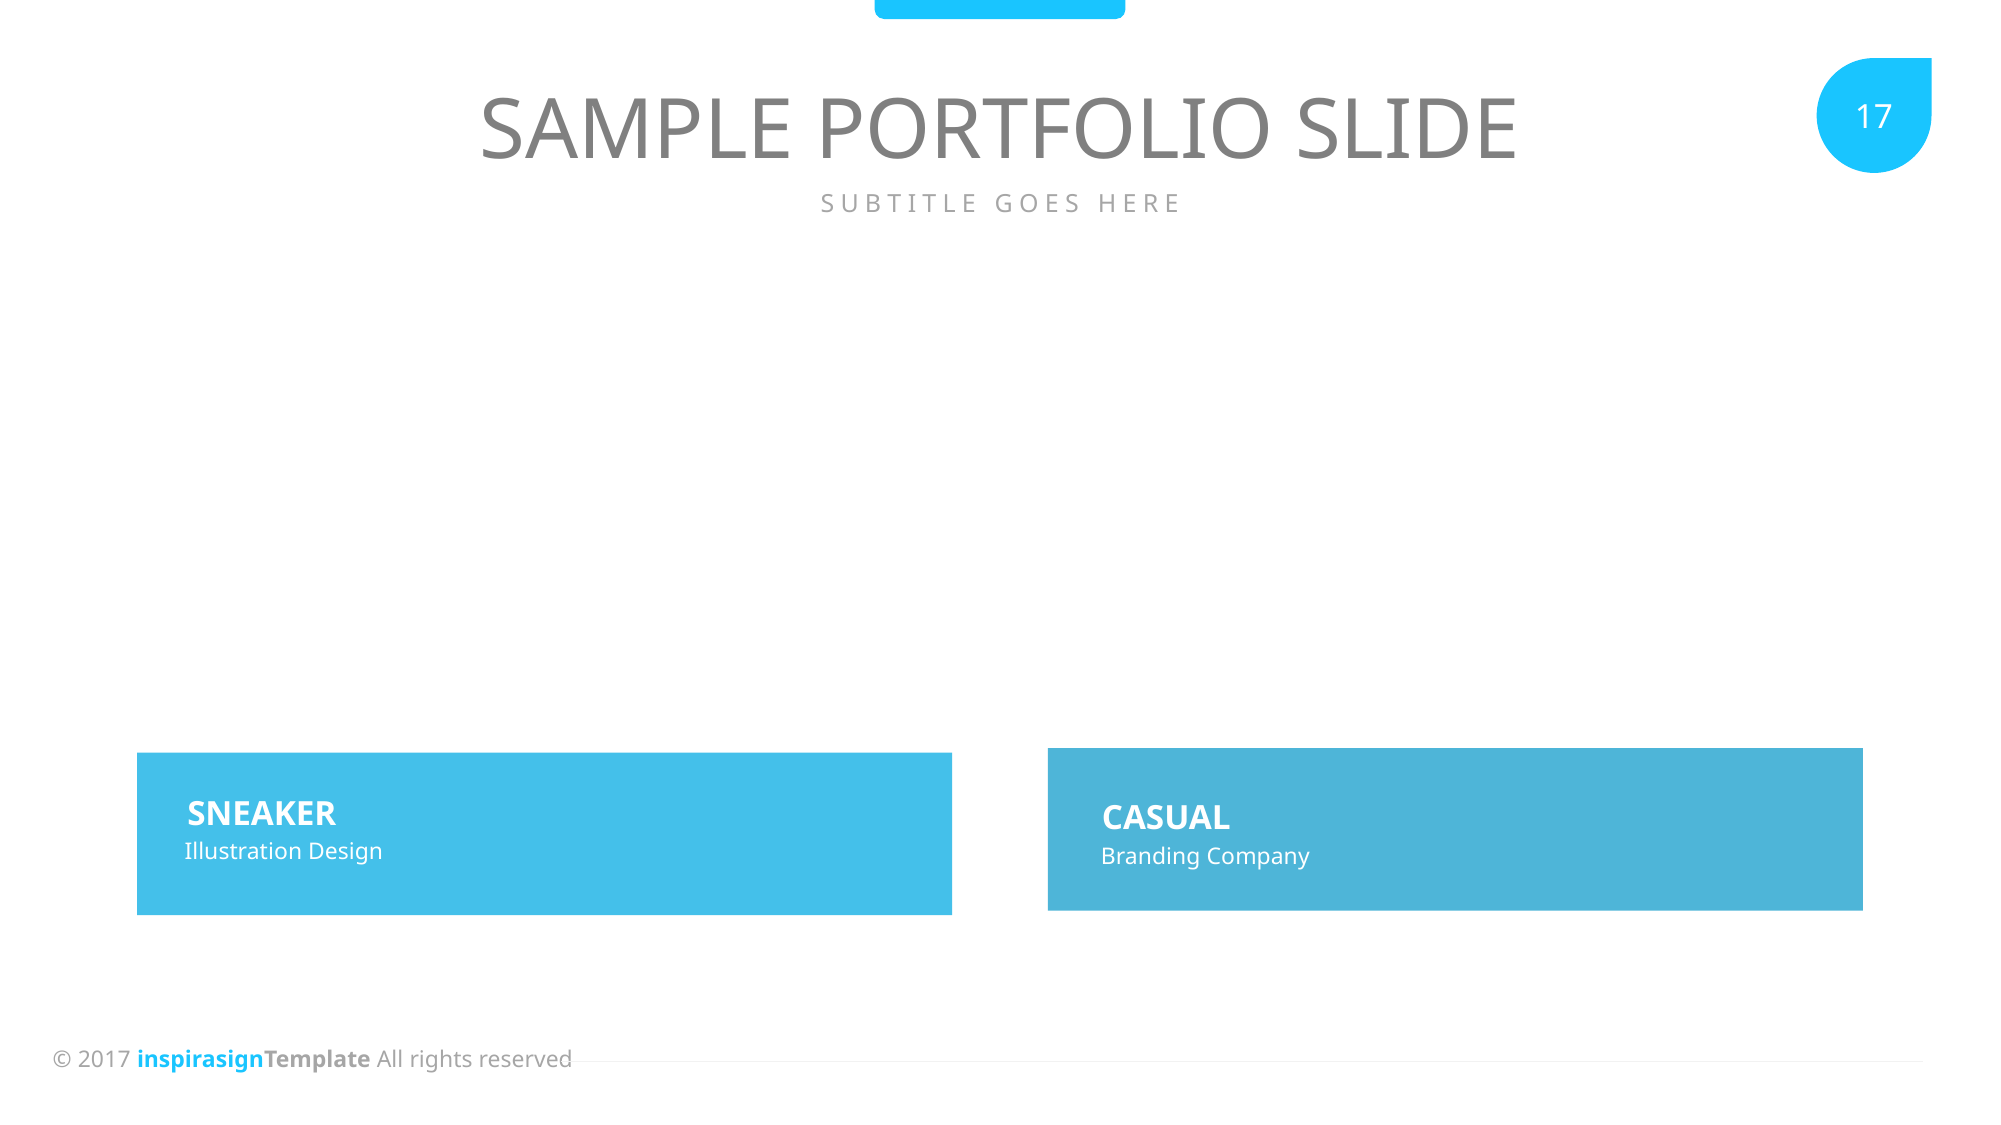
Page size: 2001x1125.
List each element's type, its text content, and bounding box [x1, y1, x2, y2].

text_box SAMPLE PORTFOLIO SLIDE [464, 68, 1536, 183]
picture [1047, 294, 1863, 911]
picture [136, 294, 953, 911]
text_box SUBTITLE GOES HERE [805, 180, 1195, 225]
text_box [136, 911, 953, 916]
